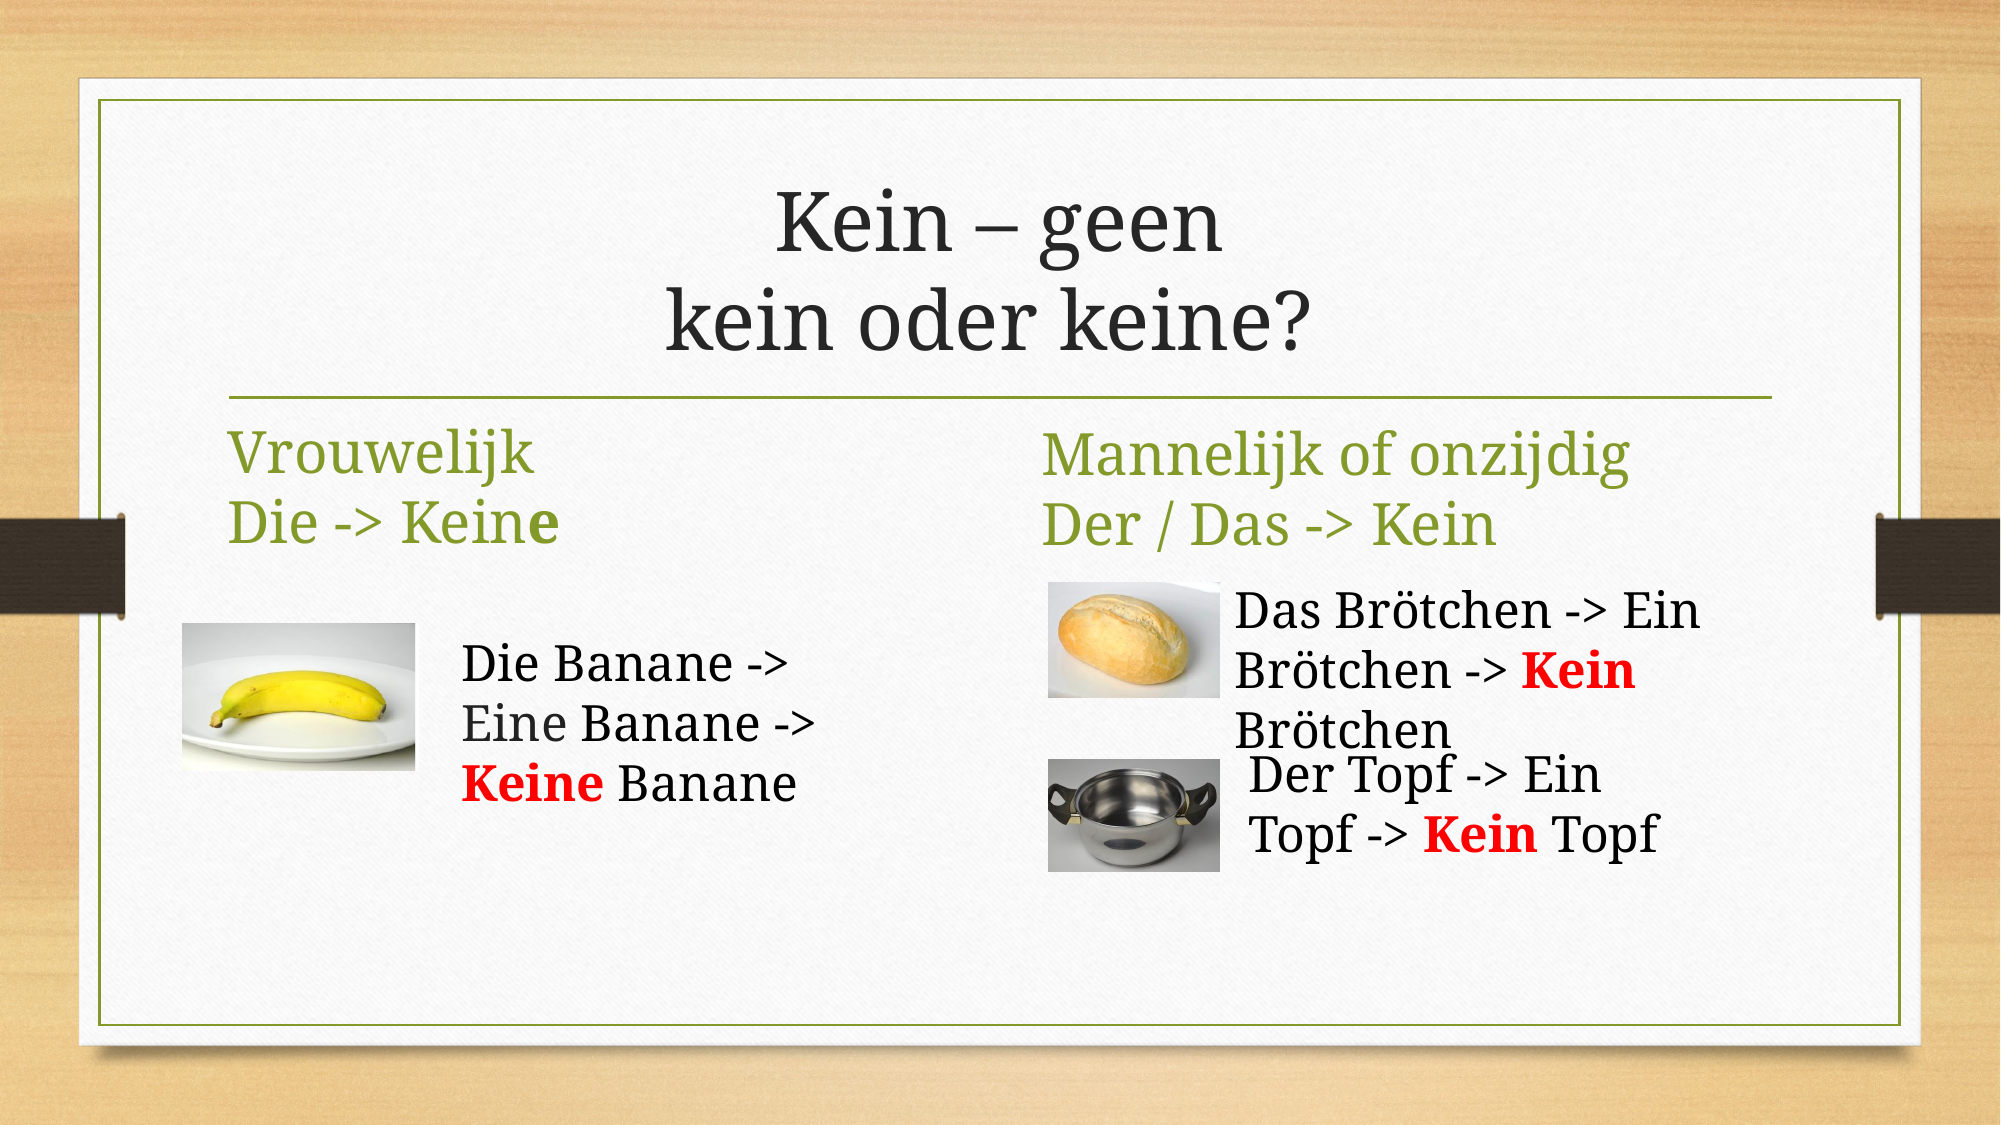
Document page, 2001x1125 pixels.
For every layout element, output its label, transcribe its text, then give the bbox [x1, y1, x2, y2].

text_box Das Brötchen -> Ein Brötchen -> Kein Brötchen [1219, 571, 1818, 767]
text_box Die Banane -> Eine Banane -> Keine Banane [446, 623, 899, 819]
text_box Der Topf -> Ein Topf -> Kein Topf [1233, 735, 1728, 870]
title Kein – geen kein oder keine? [212, 161, 1788, 375]
list Mannelijk of onzijdig Der / Das -> Kein [1026, 437, 1788, 565]
list Vrouwelijk Die -> Keine [212, 415, 987, 563]
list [181, 623, 420, 771]
picture [0, 0, 2001, 1125]
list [1047, 581, 1221, 698]
